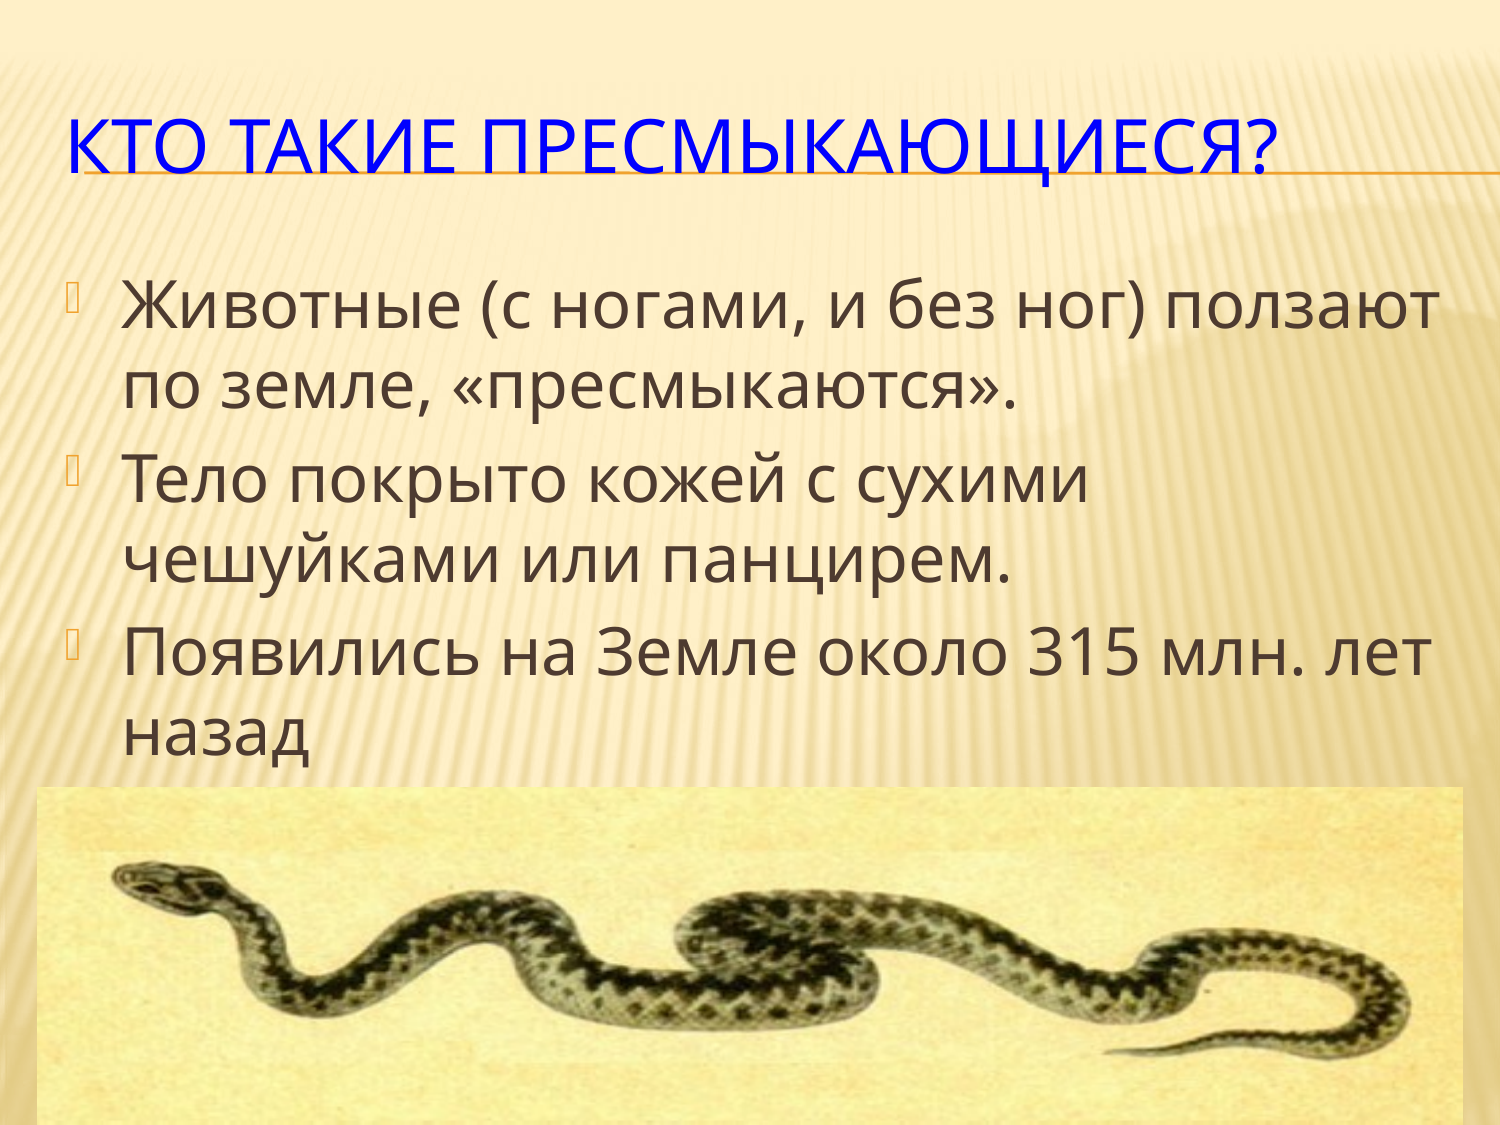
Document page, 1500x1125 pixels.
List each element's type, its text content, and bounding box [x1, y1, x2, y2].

title Кто такие пресмыкающиеся? [50, 75, 1475, 213]
list Животные (с ногами, и без ног) ползают по земле, «пресмыкаются». Тело покрыто кожей с сухими чешуйками или панцирем. Появились на Земле около 315 млн. лет назад [50, 254, 1475, 998]
picture [37, 787, 1463, 1125]
